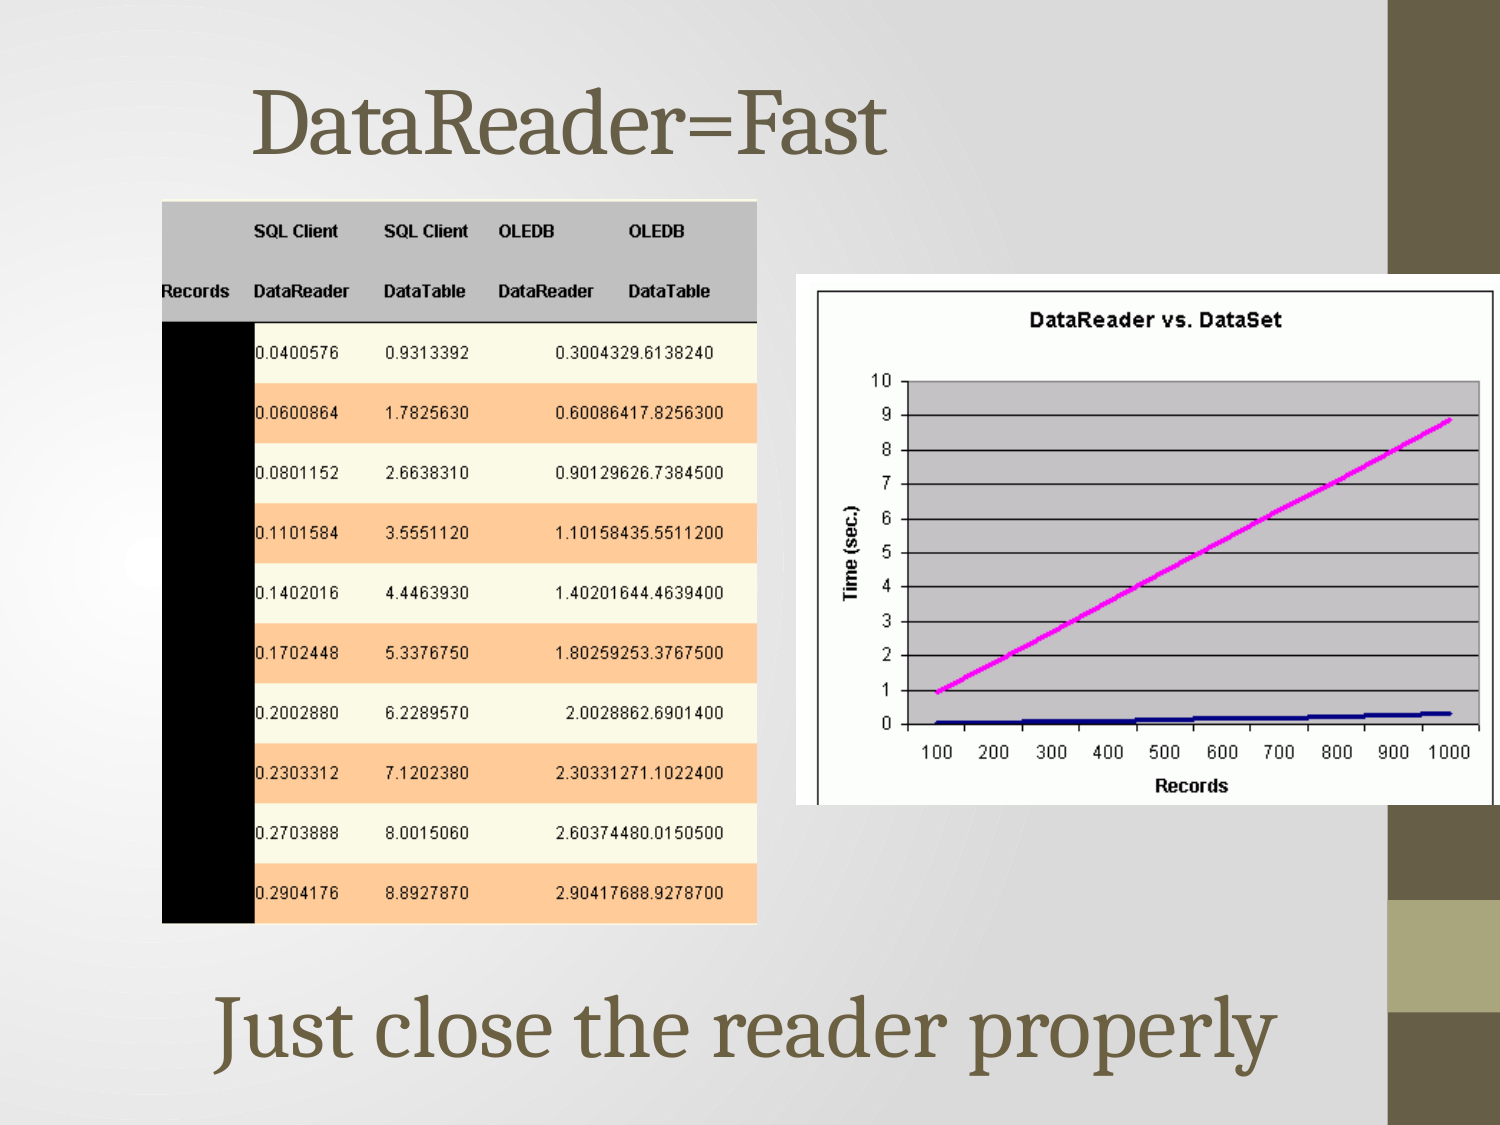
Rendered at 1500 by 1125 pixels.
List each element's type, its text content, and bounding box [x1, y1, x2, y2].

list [161, 199, 757, 926]
picture [795, 274, 1500, 806]
text_box Just close the reader properly [199, 949, 1430, 1093]
title DataReader=Fast [235, 45, 1466, 188]
